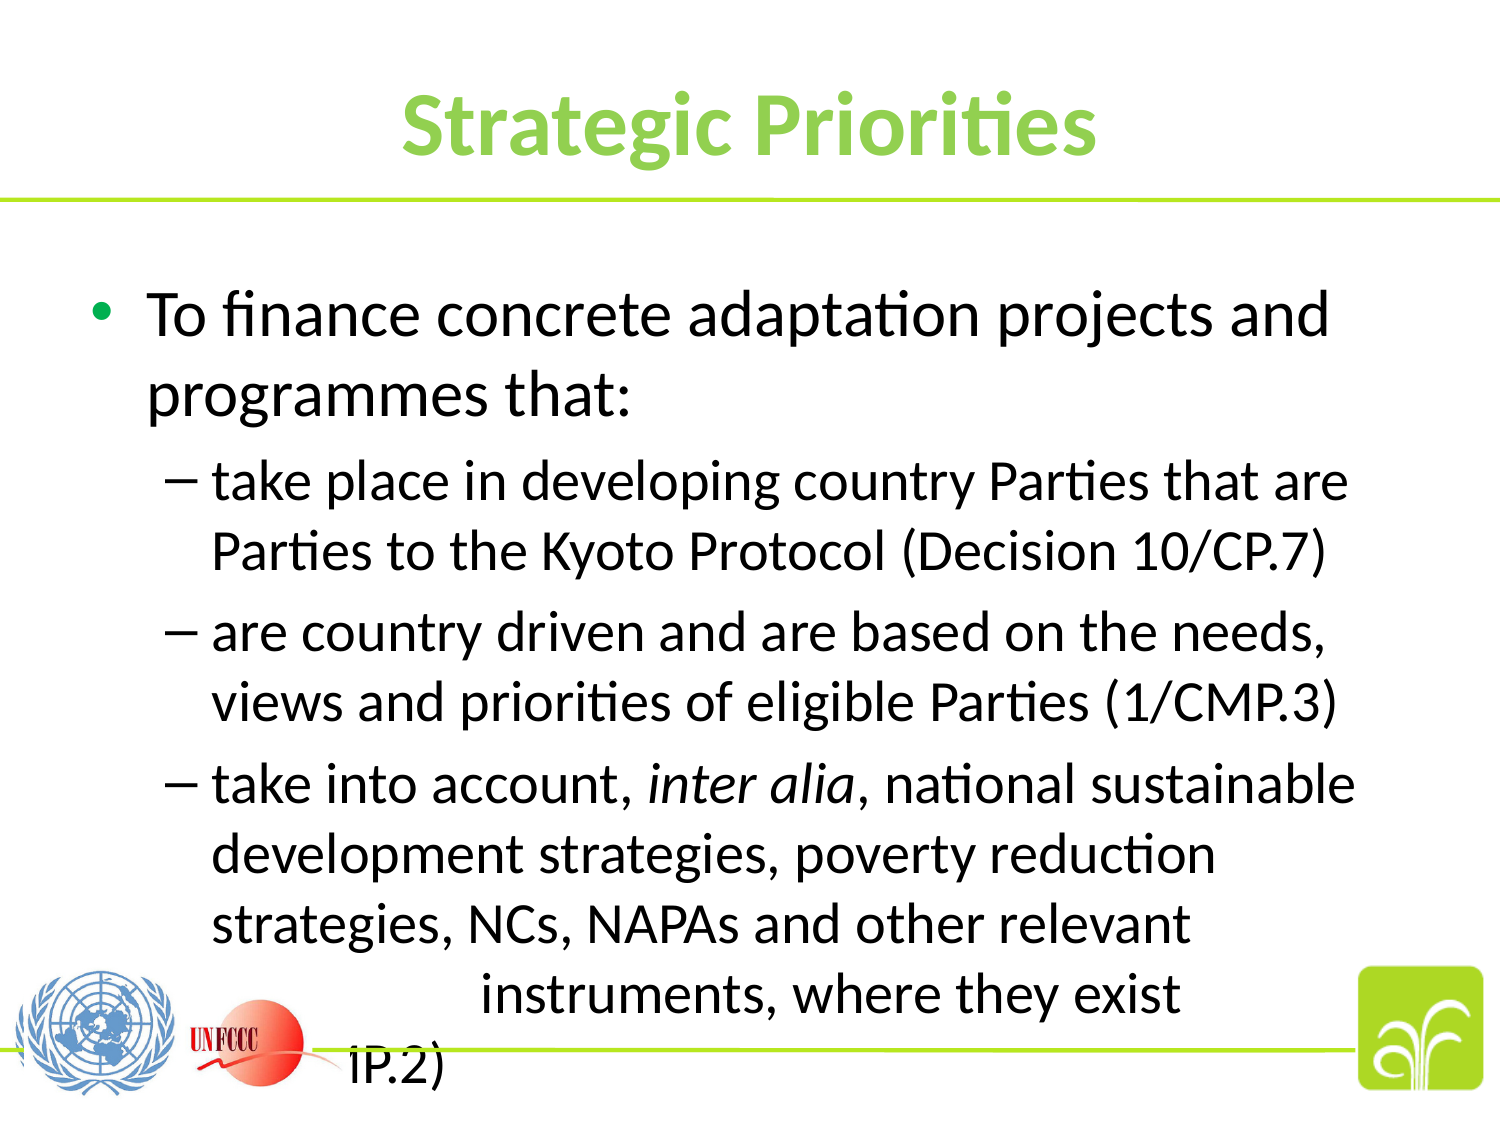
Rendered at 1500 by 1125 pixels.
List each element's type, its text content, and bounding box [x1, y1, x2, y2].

title Strategic Priorities [74, 24, 1426, 213]
picture [12, 962, 351, 1107]
list To finance concrete adaptation projects and programmes that: take place in developing country Parties that are Parties to the Kyoto Protocol (Decision 10/CP.7) are country driven and are based on the needs, views and priorities of eligible Parties (1/CMP.3) take into account, inter alia, national sustainable development strategies, poverty reduction strategies, NCs, NAPAs and other relevant instruments, where they exist (5/CMP.2) [74, 262, 1426, 1006]
picture [1324, 948, 1500, 1105]
